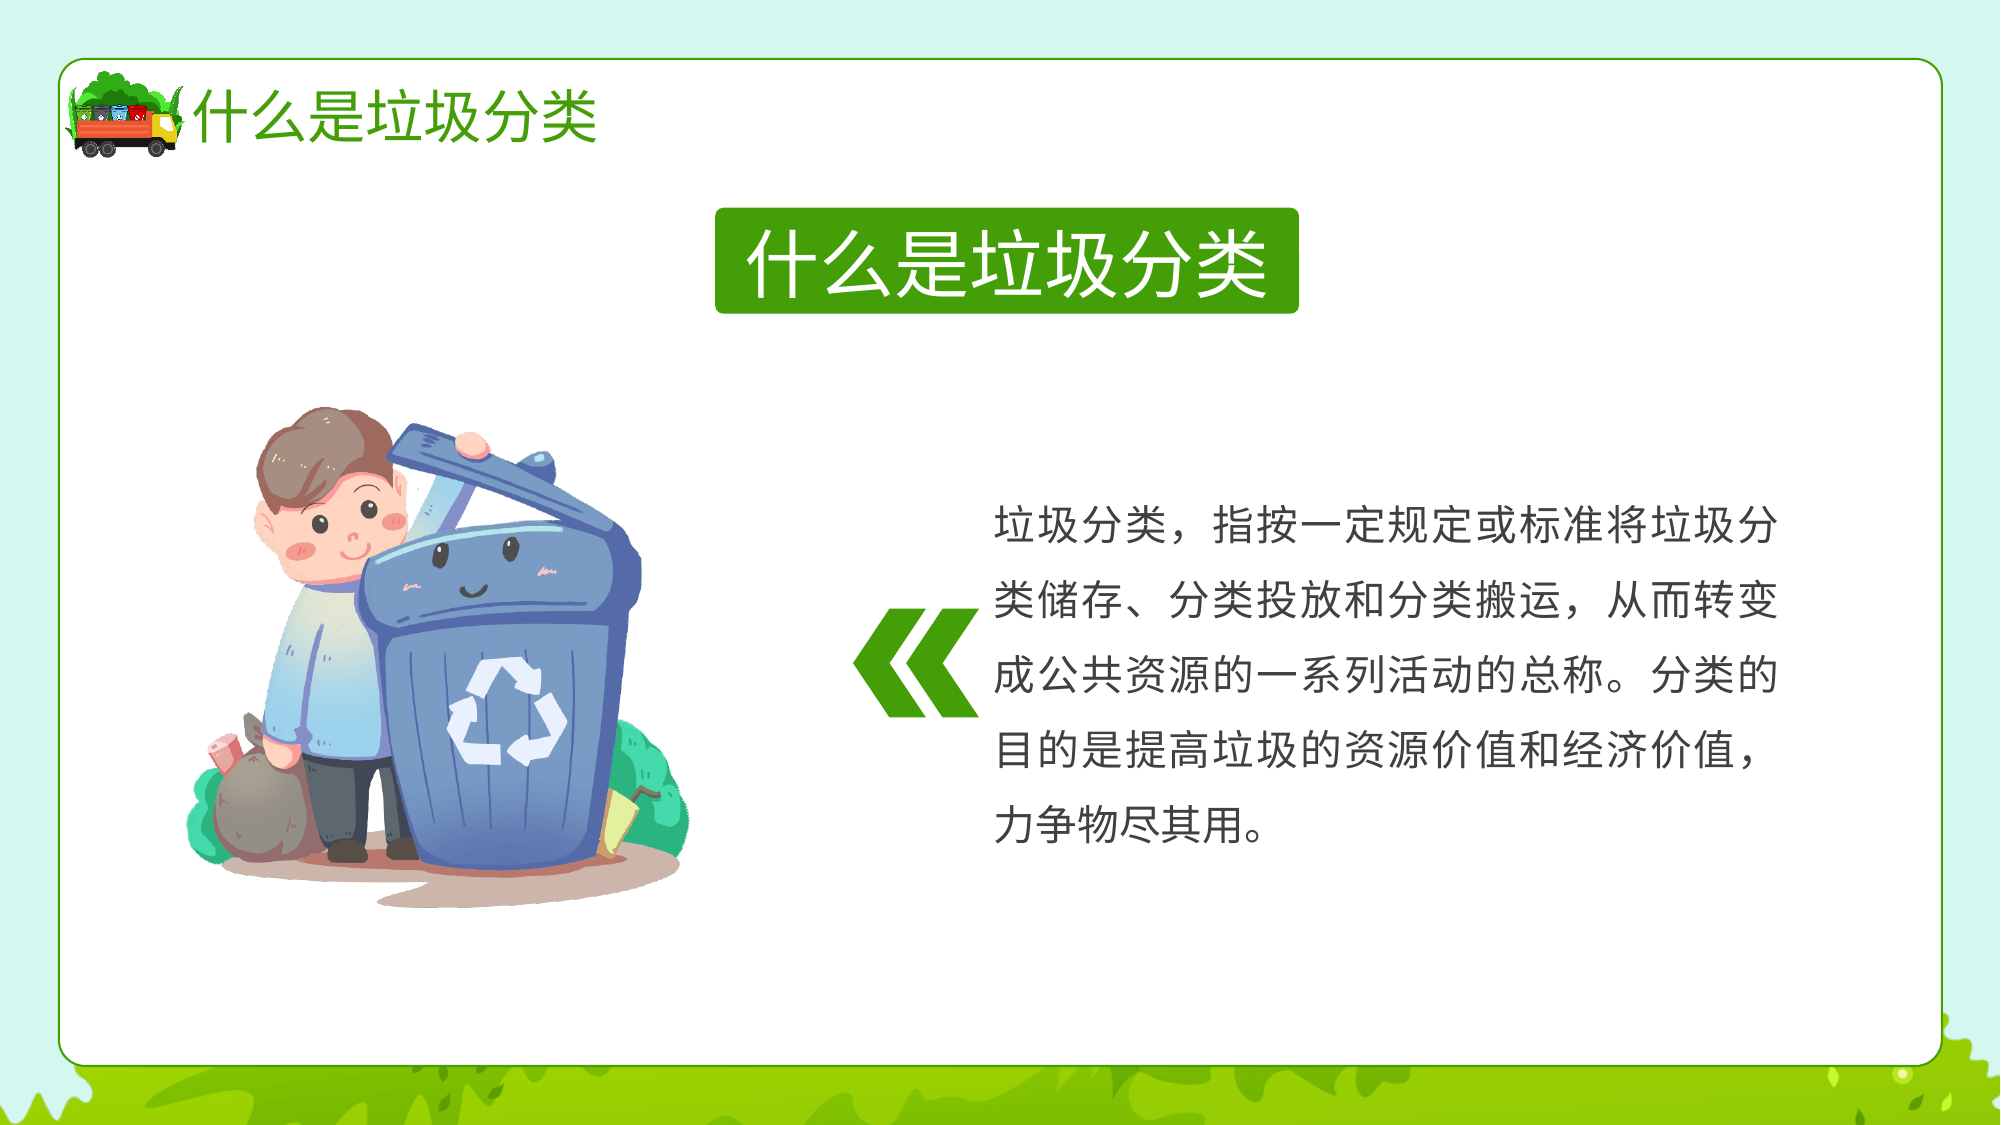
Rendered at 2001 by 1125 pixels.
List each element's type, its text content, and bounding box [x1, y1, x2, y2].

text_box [715, 207, 1300, 317]
picture [0, 0, 2001, 1125]
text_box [852, 608, 979, 718]
text_box 什么是垃圾分类 [176, 73, 614, 158]
text_box 垃圾分类，指按一定规定或标准将垃圾分类储存、分类投放和分类搬运，从而转变成公共资源的一系列活动的总称。分类的目的是提高垃圾的资源价值和经济价值，力争物尽其用。 [979, 466, 1795, 856]
